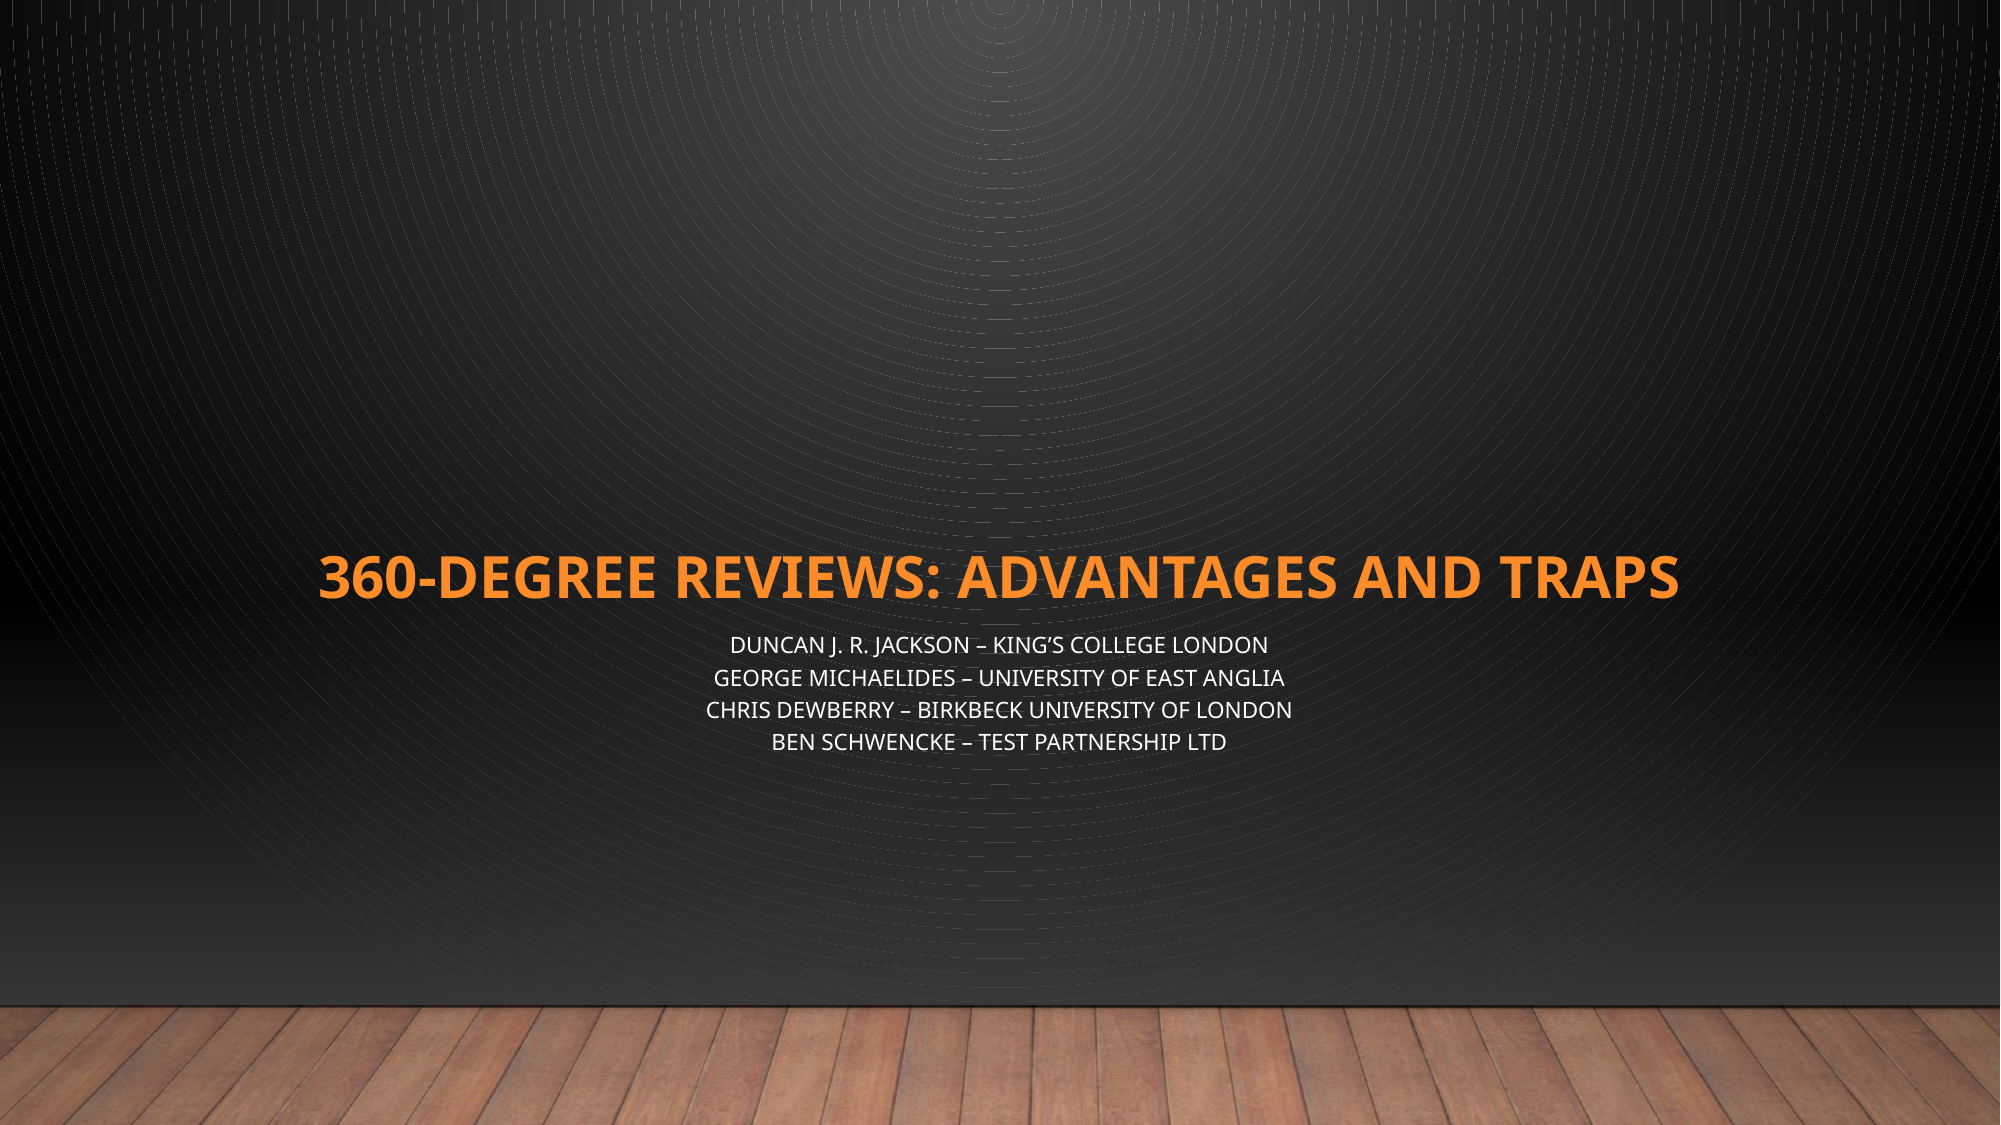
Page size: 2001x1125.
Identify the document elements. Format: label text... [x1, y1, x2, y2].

title 360-degree reviews: Advantages and traps [291, 131, 1708, 610]
subtitle Duncan J. R. Jackson – King’s College London George Michaelides – University of East Anglia Chris Dewberry – Birkbeck University of London Ben Schwencke – Test Partnership LTD [291, 610, 1708, 772]
picture [0, 1005, 2000, 1125]
